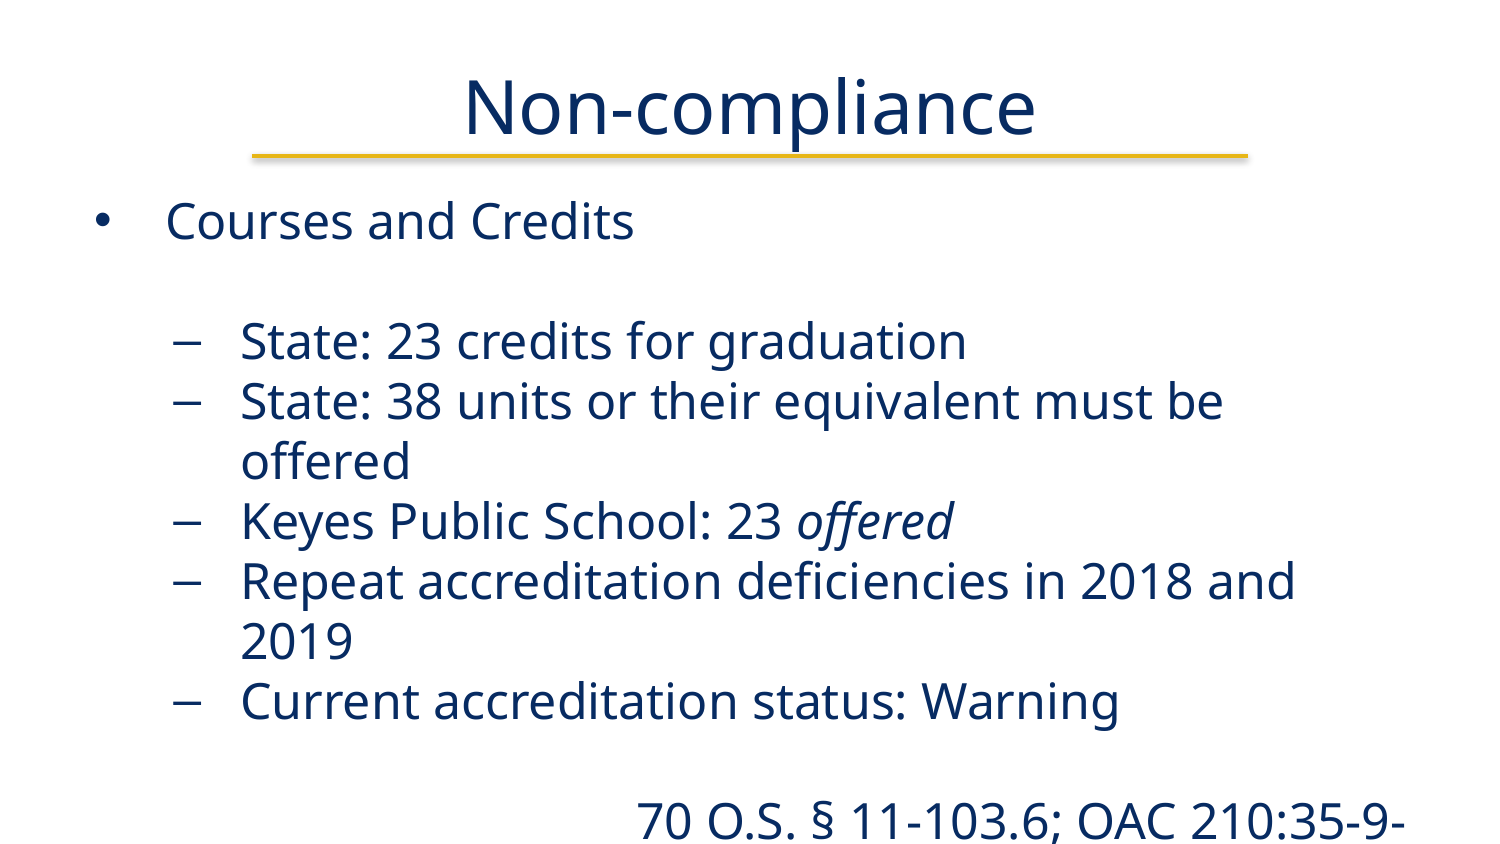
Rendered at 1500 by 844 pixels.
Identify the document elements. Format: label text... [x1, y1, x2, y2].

list Courses and Credits State: 23 credits for graduation State: 38 units or their equivalent must be offered Keyes Public School: 23 offered Repeat accreditation deficiencies in 2018 and 2019 Current accreditation status: Warning 70 O.S. § 11-103.6; OAC 210:35-9-31 [75, 174, 1425, 754]
title Non-compliance [75, 33, 1425, 174]
